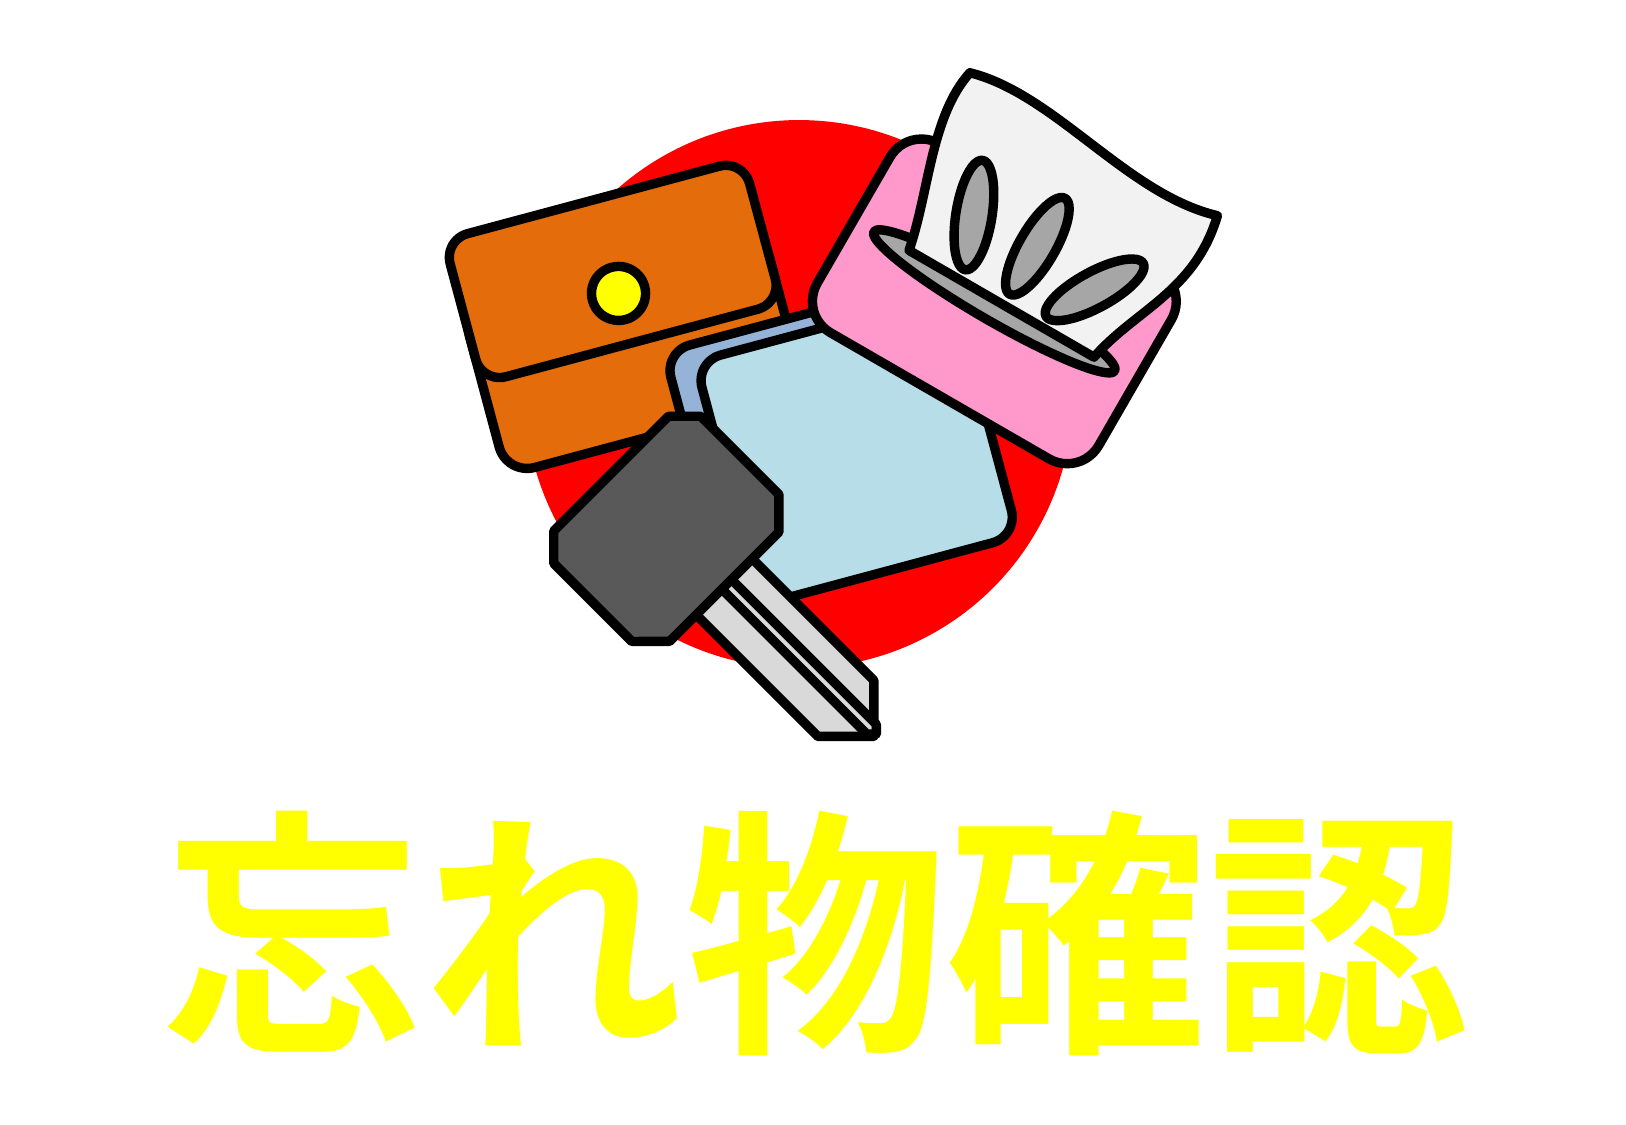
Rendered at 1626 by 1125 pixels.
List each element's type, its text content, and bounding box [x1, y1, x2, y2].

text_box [469, 119, 1197, 791]
text_box 忘れ物確認 [37, 764, 1595, 1093]
